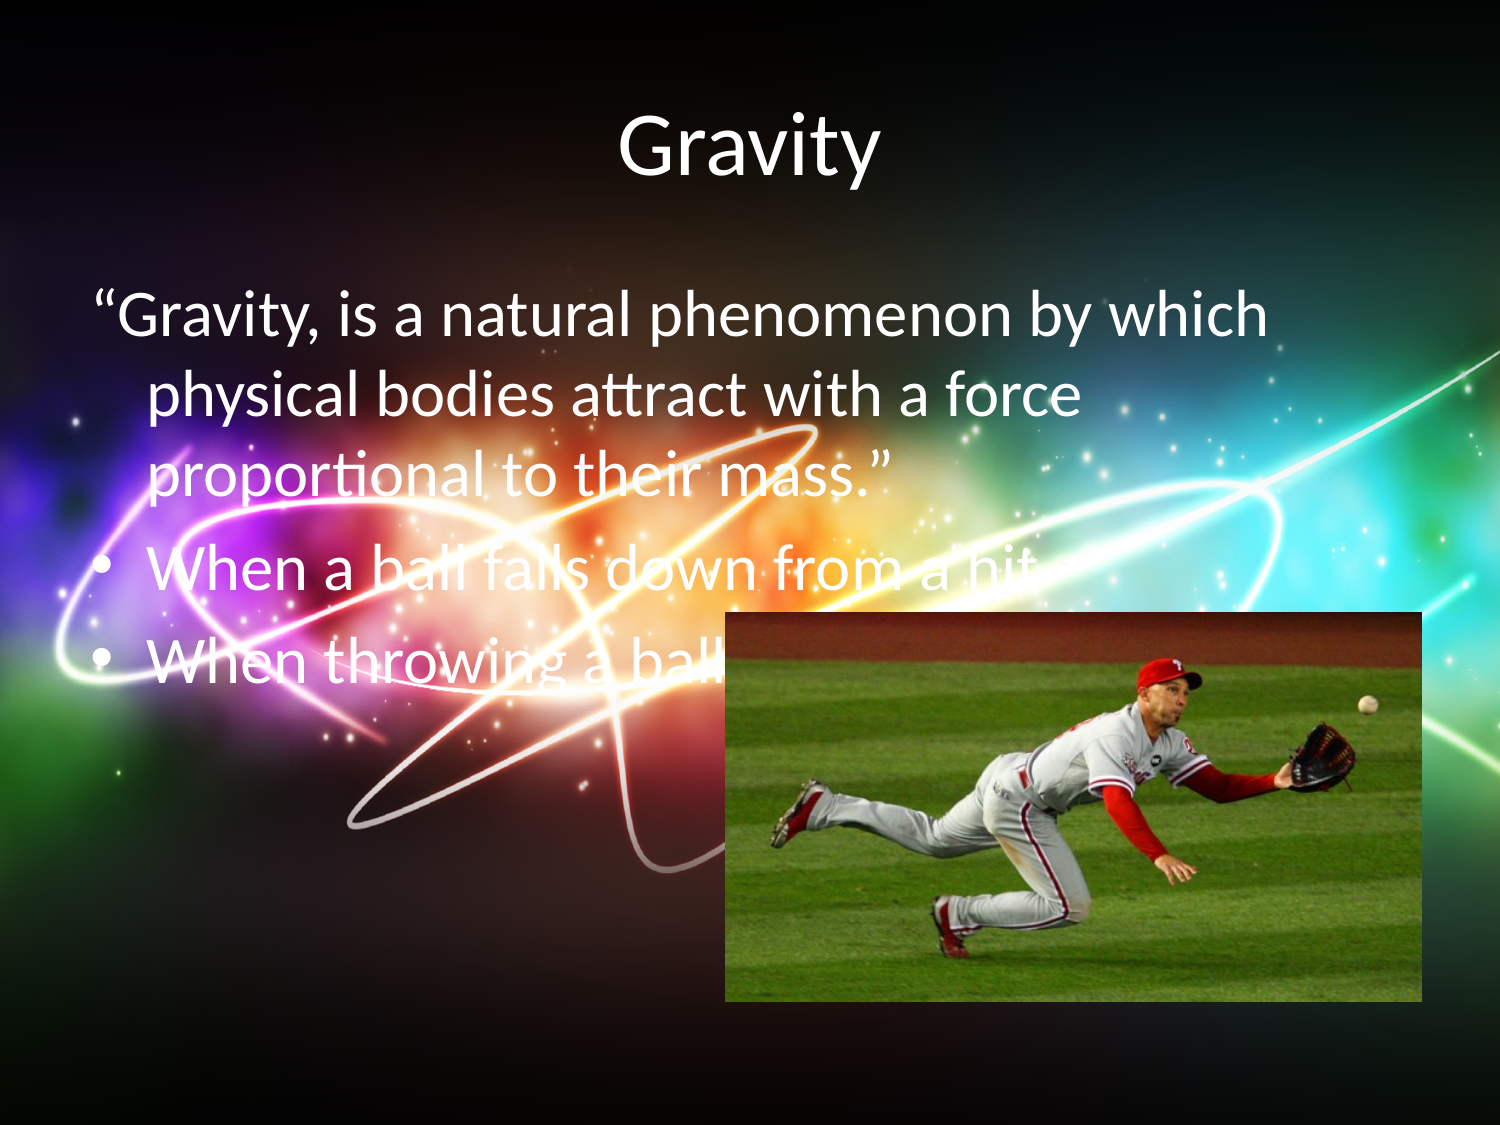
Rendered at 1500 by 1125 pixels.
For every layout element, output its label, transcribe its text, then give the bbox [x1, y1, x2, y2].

list “Gravity, is a natural phenomenon by which physical bodies attract with a force proportional to their mass.” When a ball falls down from a hit When throwing a ball and it drops [75, 262, 1425, 1005]
picture [0, 0, 1500, 1125]
title Gravity [75, 45, 1425, 233]
